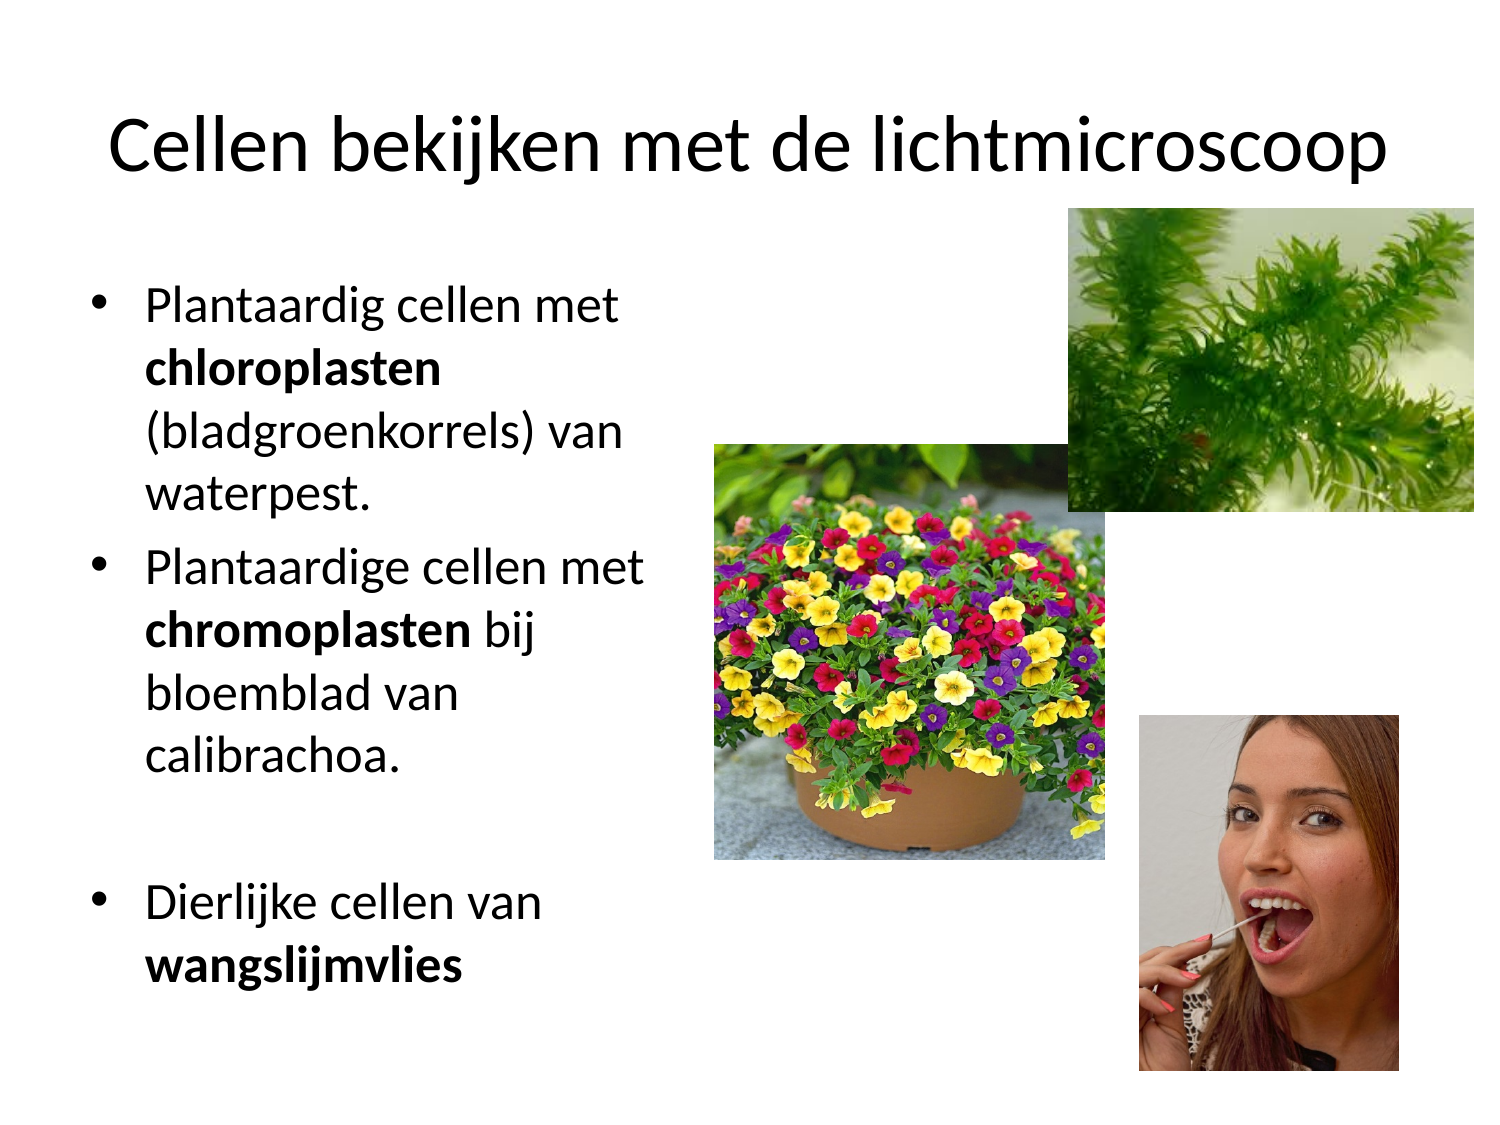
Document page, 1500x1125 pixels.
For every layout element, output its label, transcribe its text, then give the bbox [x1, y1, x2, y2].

title Cellen bekijken met de lichtmicroscoop [75, 45, 1425, 233]
picture [714, 207, 1474, 860]
picture [1139, 715, 1399, 1071]
list Plantaardig cellen met chloroplasten (bladgroenkorrels) van waterpest. Plantaardige cellen met chromoplasten bij bloemblad van calibrachoa. Dierlijke cellen van wangslijmvlies [75, 262, 738, 1005]
